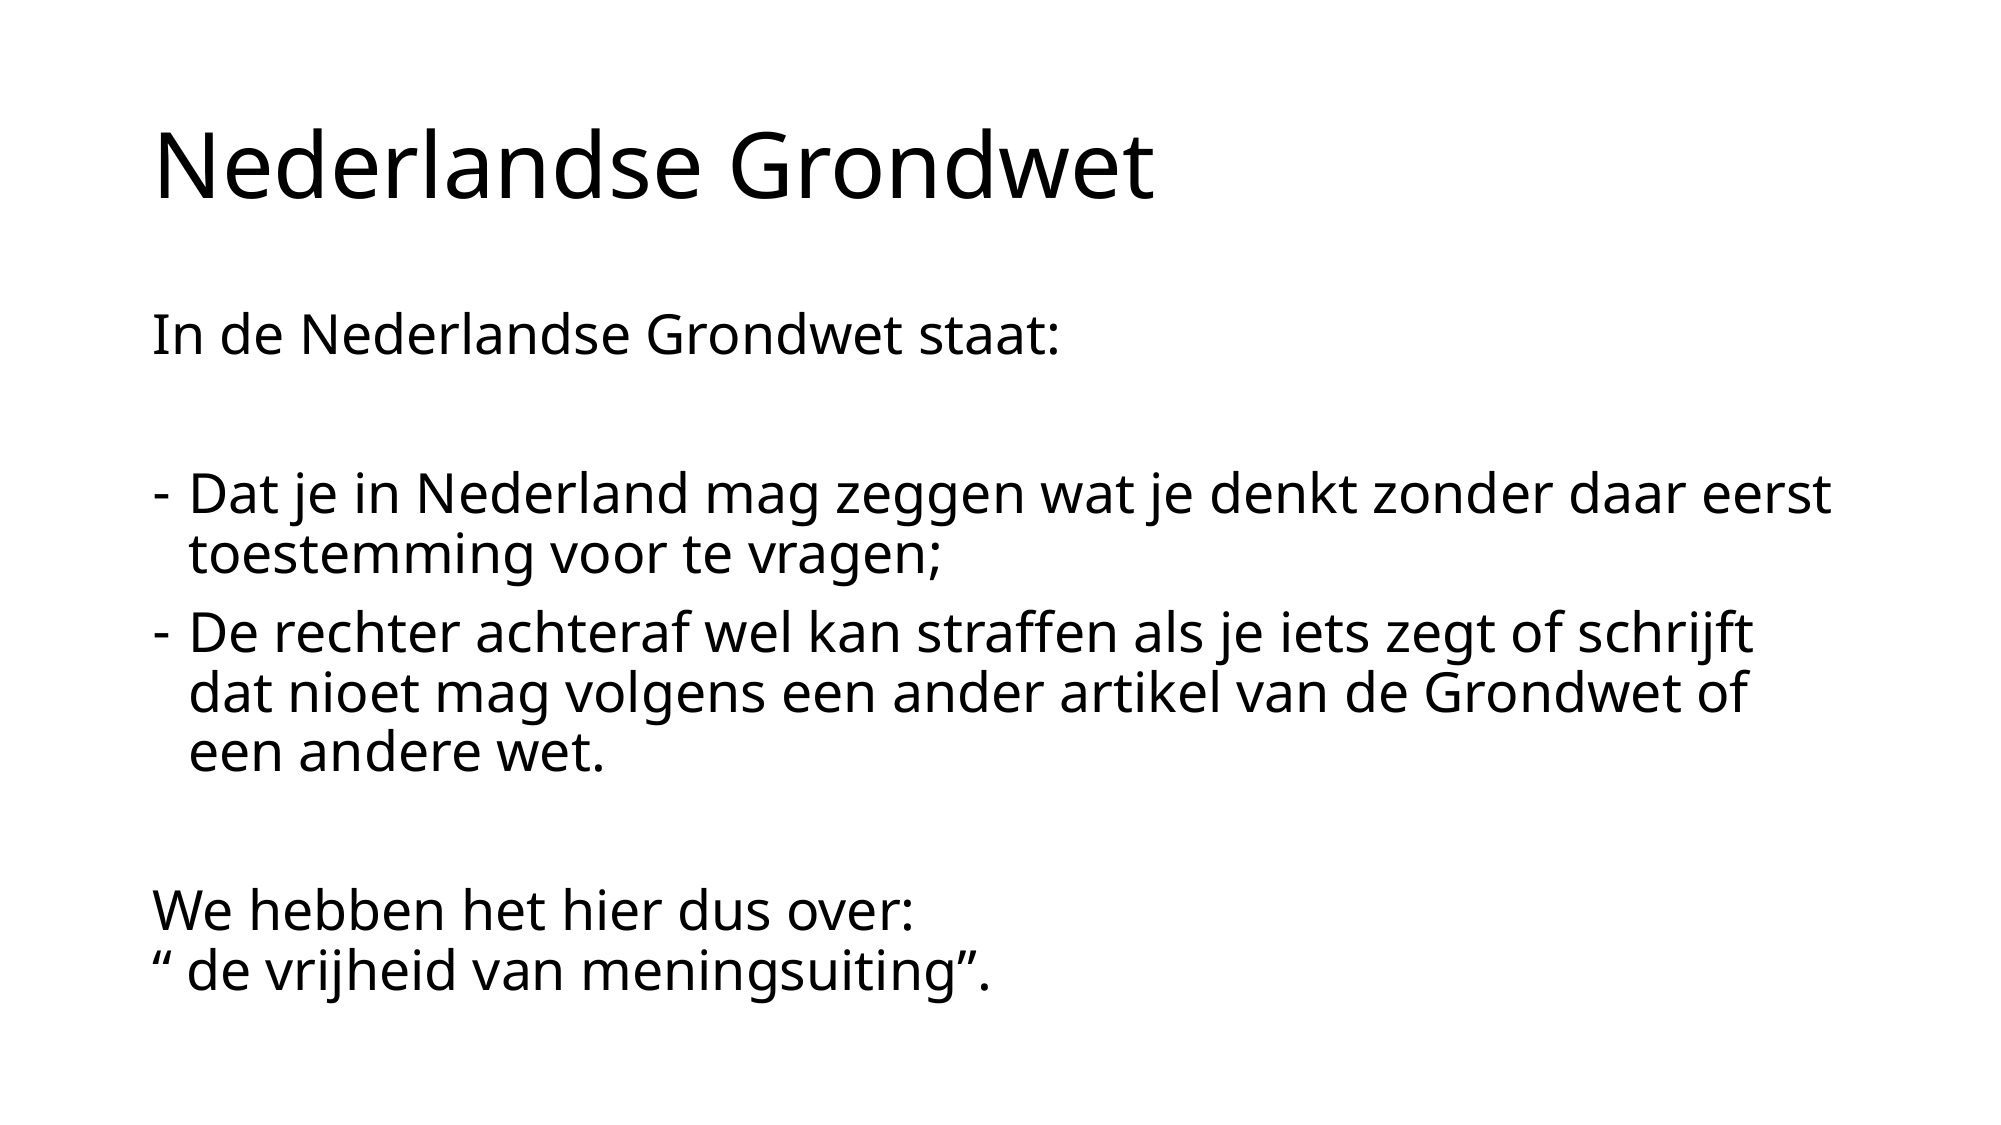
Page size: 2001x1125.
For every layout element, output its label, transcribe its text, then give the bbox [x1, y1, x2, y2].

title Nederlandse Grondwet [137, 59, 1863, 278]
list In de Nederlandse Grondwet staat: Dat je in Nederland mag zeggen wat je denkt zonder daar eerst toestemming voor te vragen; De rechter achteraf wel kan straffen als je iets zegt of schrijft dat nioet mag volgens een ander artikel van de Grondwet of een andere wet. We hebben het hier dus over: “ de vrijheid van meningsuiting”. [137, 299, 1863, 1014]
